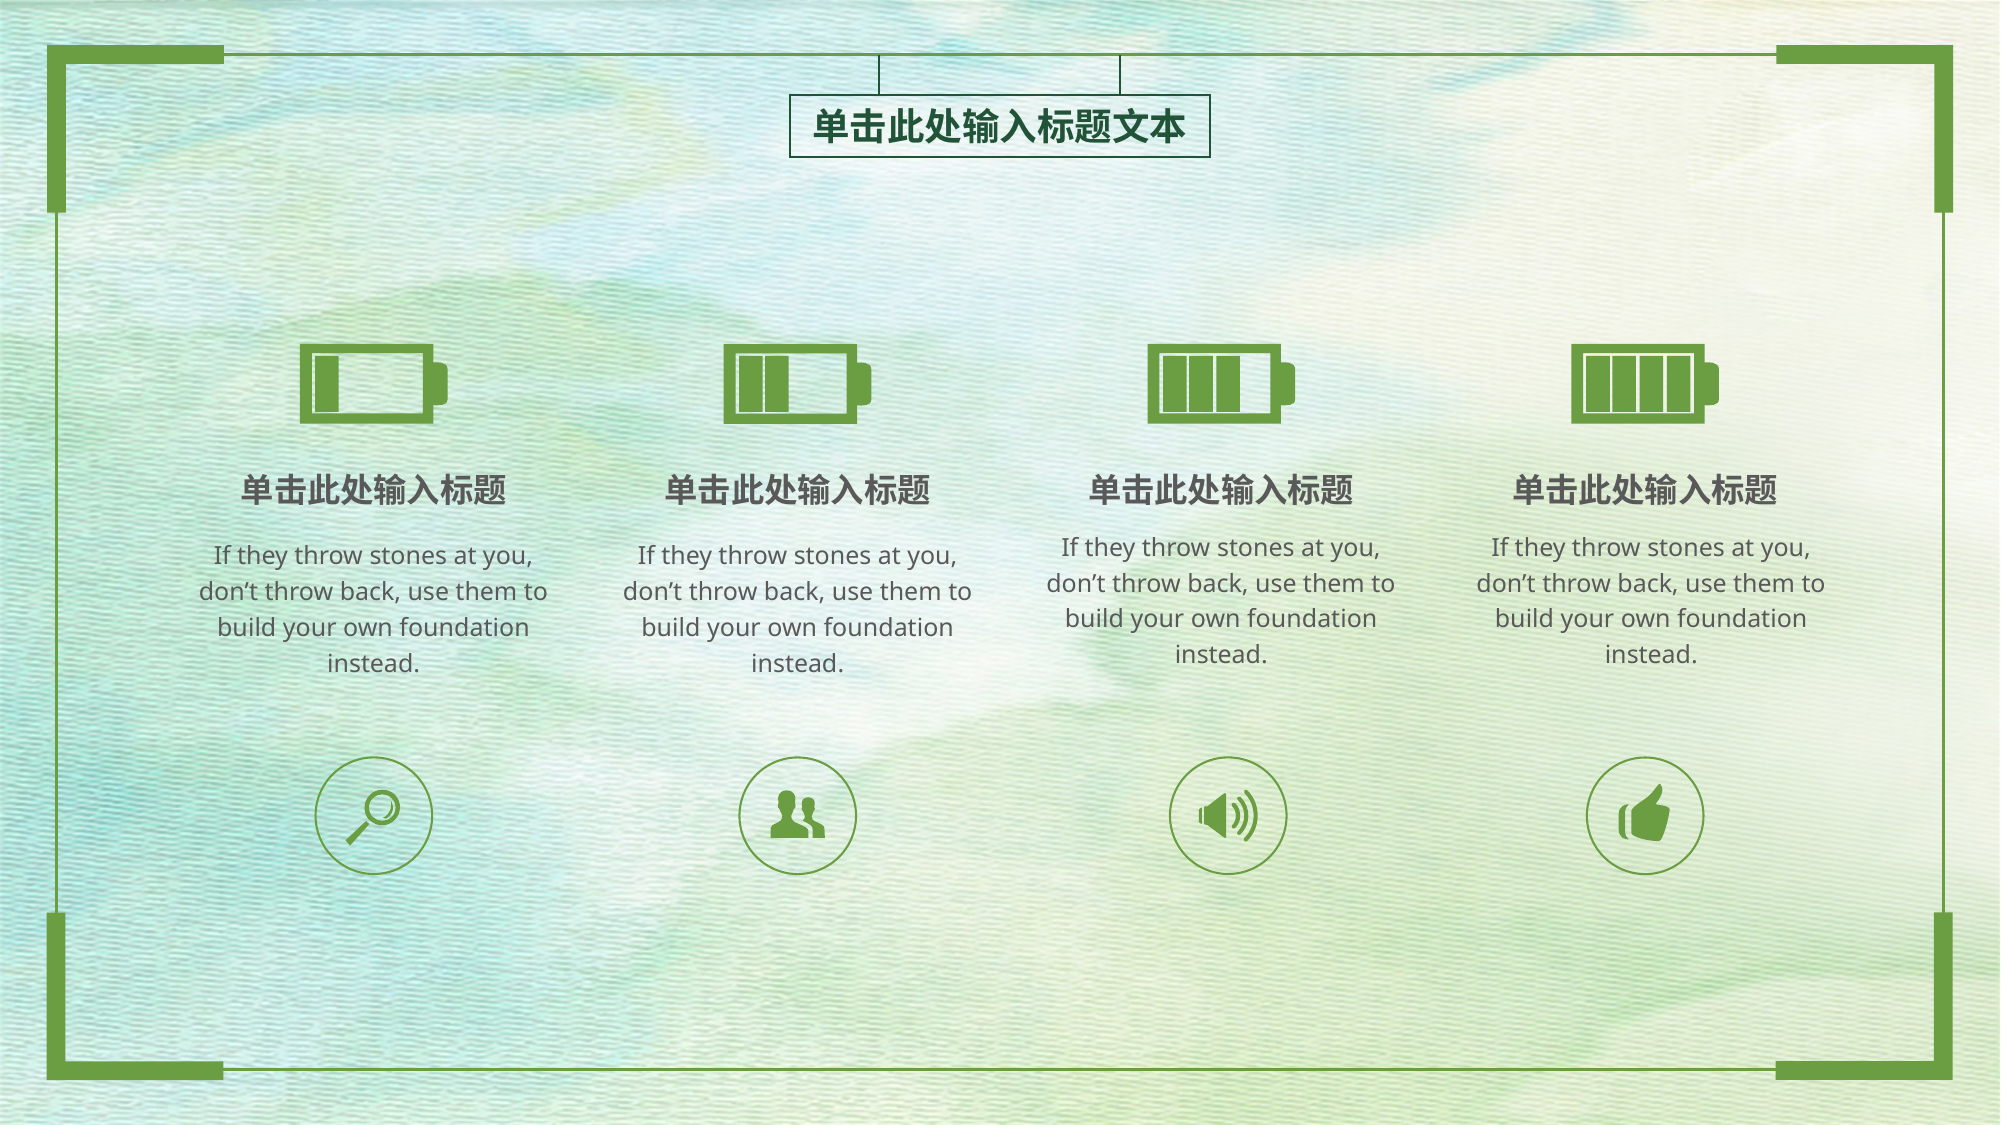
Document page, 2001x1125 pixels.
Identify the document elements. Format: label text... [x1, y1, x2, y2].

text_box 单击此处输入标题 [1475, 462, 1815, 517]
text_box 单击此处输入标题 [204, 462, 544, 518]
picture [0, 0, 2001, 1125]
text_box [739, 757, 857, 875]
text_box If they throw stones at you, don’t throw back, use them to build your own foundation instead. [599, 526, 996, 692]
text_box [46, 912, 224, 1080]
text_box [723, 344, 872, 424]
text_box 单击此处输入标题 [628, 462, 968, 518]
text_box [1147, 343, 1296, 424]
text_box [1169, 757, 1287, 874]
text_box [47, 45, 225, 213]
text_box If they throw stones at you, don’t throw back, use them to build your own foundation instead. [175, 526, 572, 700]
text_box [315, 757, 433, 874]
text_box [55, 54, 1944, 1071]
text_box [1776, 45, 1954, 213]
text_box If they throw stones at you, don’t throw back, use them to build your own foundation instead. [1446, 517, 1857, 692]
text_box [1571, 343, 1719, 424]
text_box 单击此处输入标题 [1051, 462, 1391, 517]
text_box If they throw stones at you, don’t throw back, use them to build your own foundation instead. [1025, 517, 1417, 692]
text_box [1586, 757, 1704, 875]
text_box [1775, 912, 1953, 1080]
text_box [299, 343, 448, 424]
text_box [789, 54, 1210, 157]
